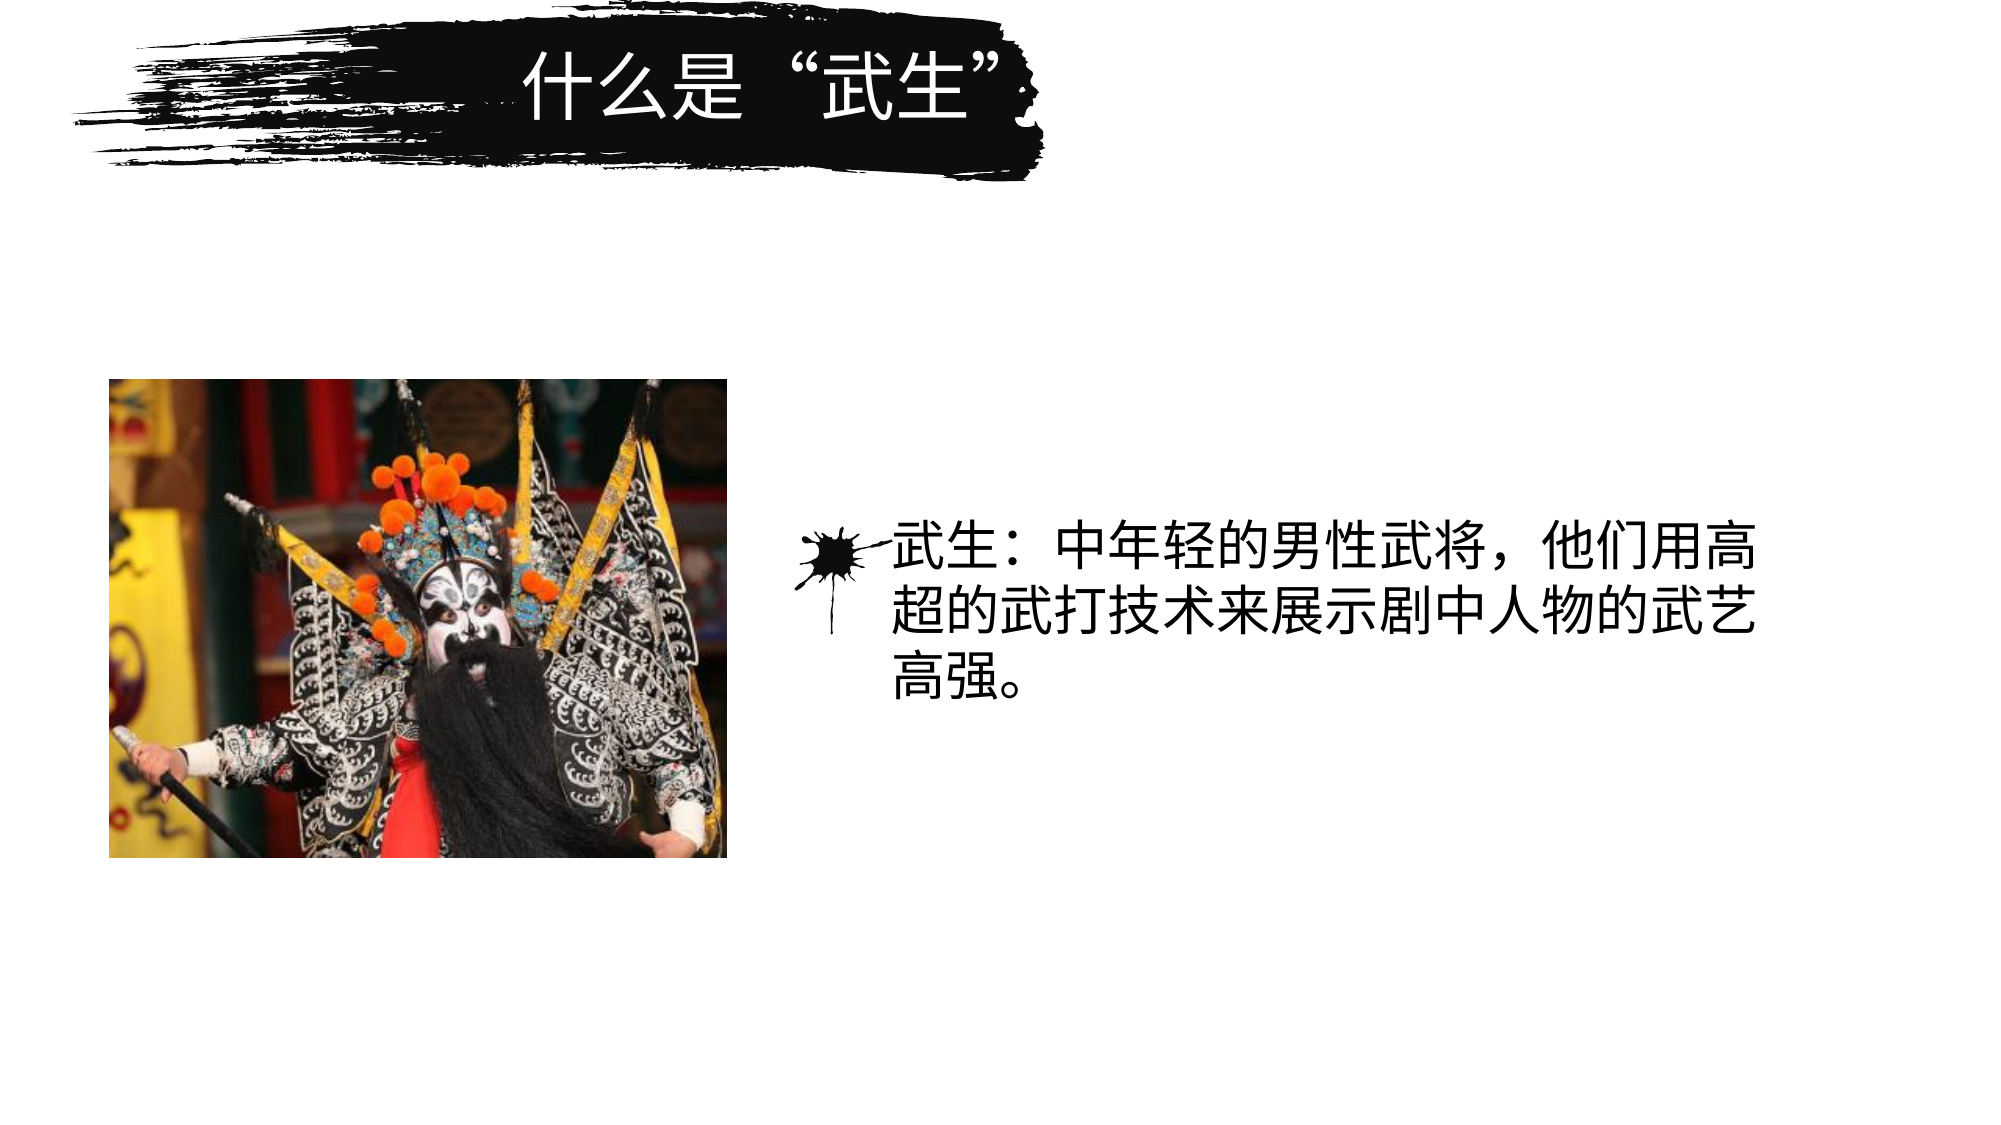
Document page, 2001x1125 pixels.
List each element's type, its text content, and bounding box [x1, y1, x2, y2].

title 什么是“武生” [505, 41, 1180, 141]
text_box [794, 526, 876, 635]
text_box 武生：中年轻的男性武将，他们用高超的武打技术来展示剧中人物的武艺高强。 [876, 503, 1799, 714]
picture [109, 379, 727, 858]
text_box [70, 0, 1046, 182]
